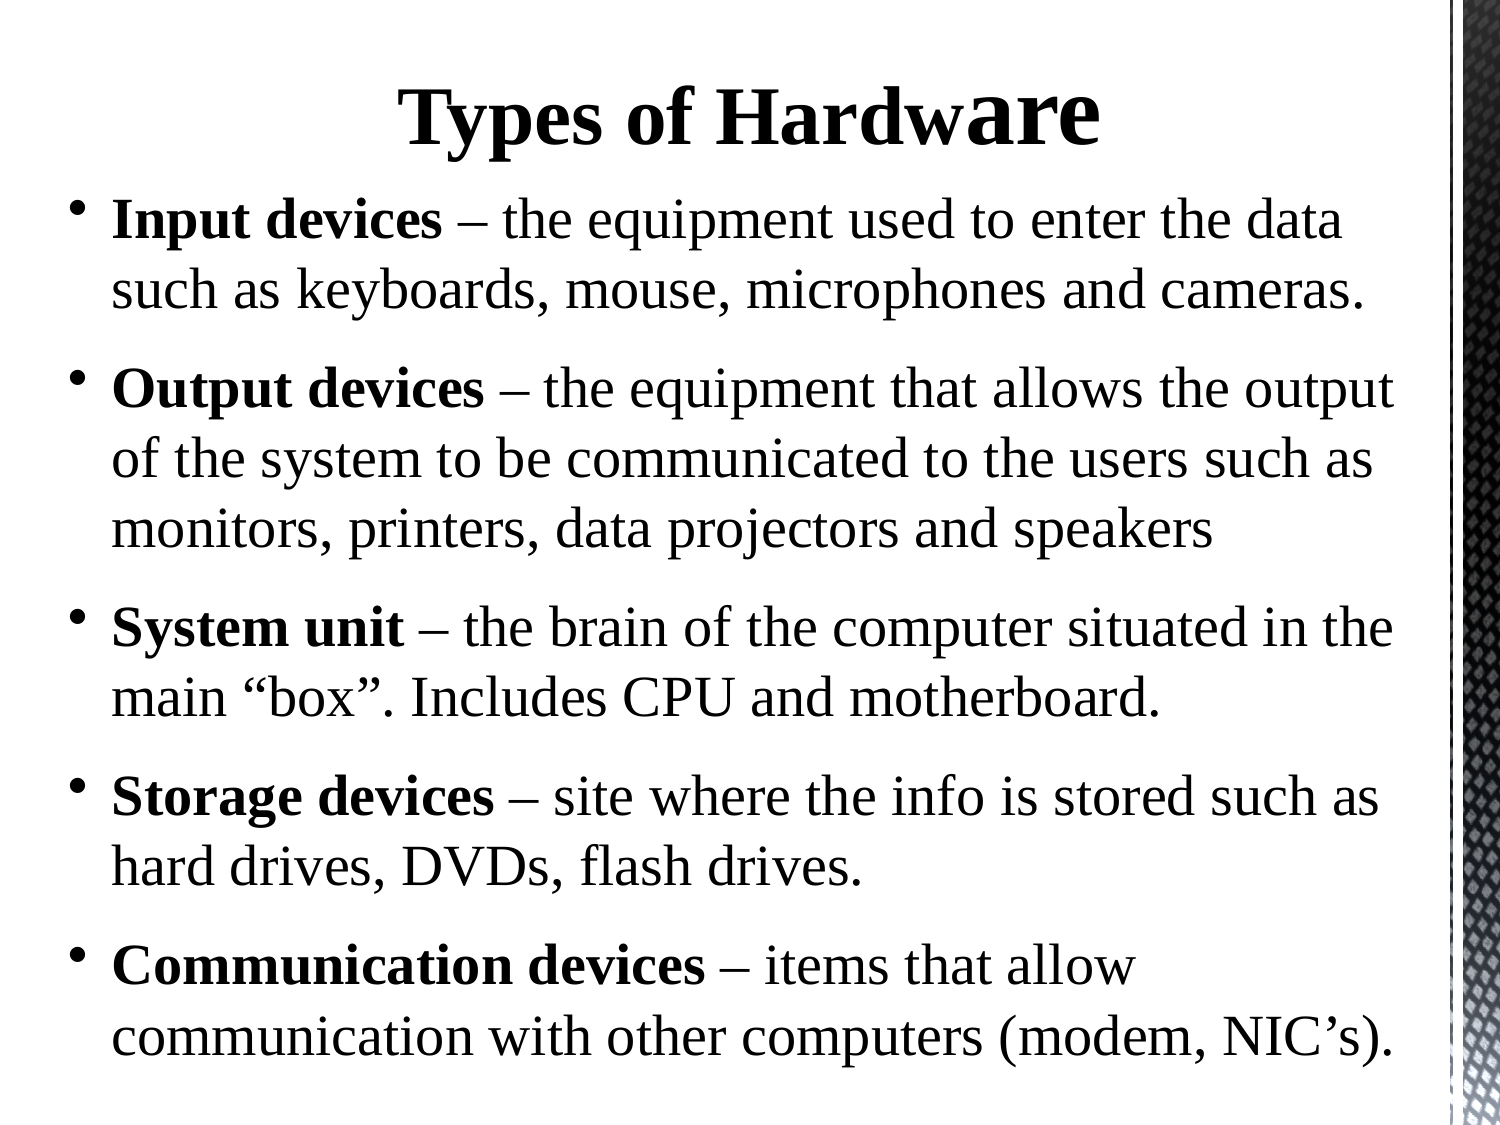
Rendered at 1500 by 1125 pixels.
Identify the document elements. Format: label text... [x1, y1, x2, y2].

picture [1447, 0, 1500, 1125]
text_box Input devices – the equipment used to enter the data such as keyboards, mouse, microphones and cameras. Output devices – the equipment that allows the output of the system to be communicated to the users such as monitors, printers, data projectors and speakers System unit – the brain of the computer situated in the main “box”. Includes CPU and motherboard. Storage devices – site where the info is stored such as hard drives, DVDs, flash drives. Communication devices – items that allow communication with other computers (modem, NIC’s). [53, 172, 1471, 1074]
text_box Types of Hardware [99, 37, 1400, 172]
